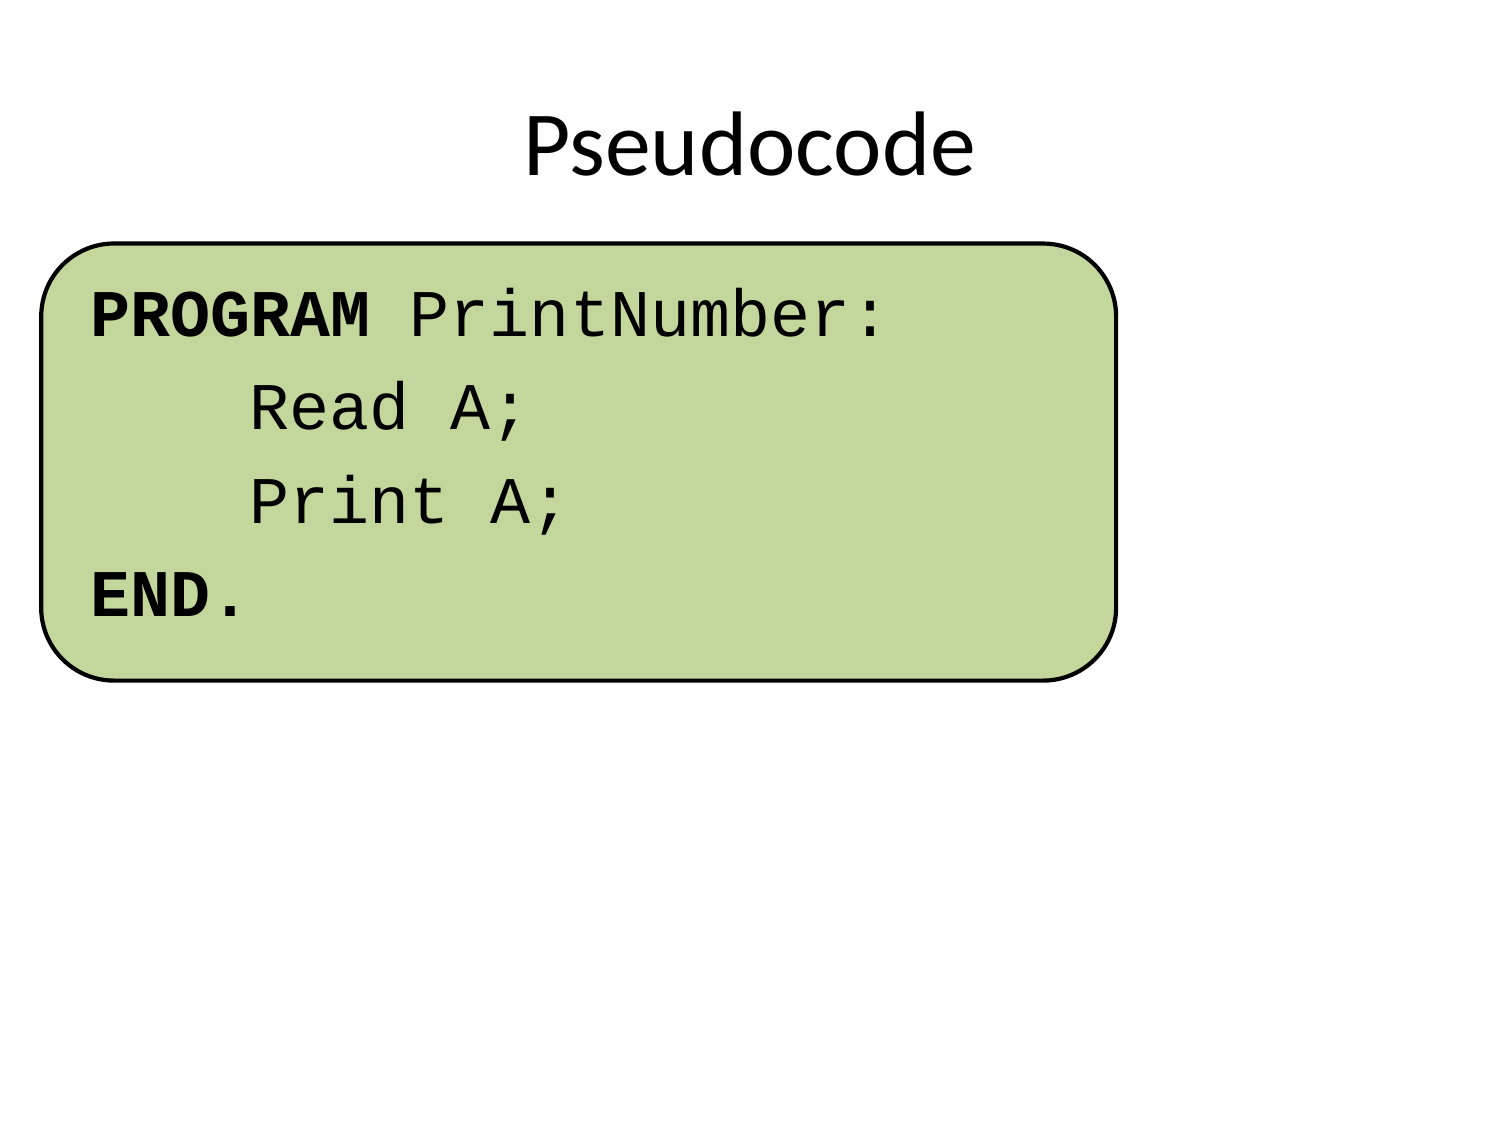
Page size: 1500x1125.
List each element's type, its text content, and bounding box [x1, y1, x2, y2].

list PROGRAM PrintNumber: Read A; Print A; END. [75, 262, 1425, 1005]
title Pseudocode [75, 45, 1425, 233]
text_box [39, 241, 1095, 672]
